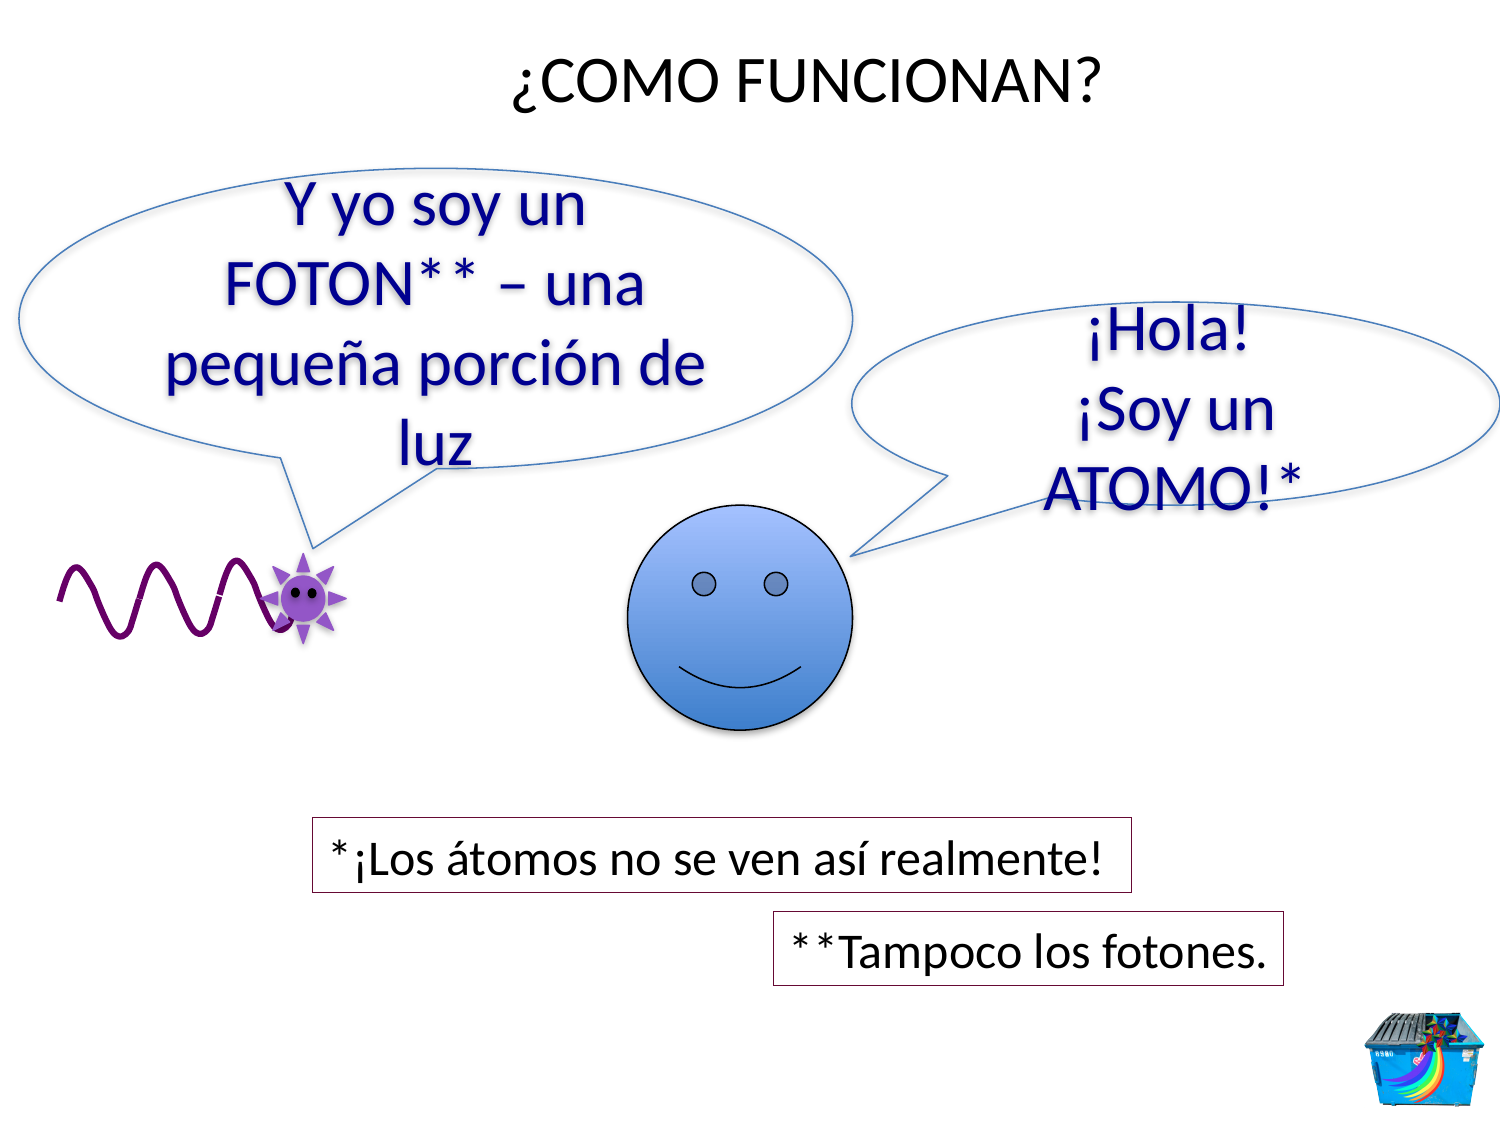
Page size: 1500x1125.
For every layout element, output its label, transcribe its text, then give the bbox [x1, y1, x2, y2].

text_box **Tampoco los fotones. [773, 911, 1284, 986]
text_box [59, 553, 347, 644]
text_box *¡Los átomos no se ven así realmente! [312, 817, 1132, 893]
text_box ¿COMO FUNCIONAN? [494, 28, 1474, 124]
text_box ¡Hola! ¡Soy un ATOMO!* [849, 301, 1500, 558]
text_box [626, 504, 854, 731]
picture [1363, 1011, 1486, 1108]
text_box Y yo soy un FOTON** – una pequeña porción de luz [18, 167, 854, 550]
